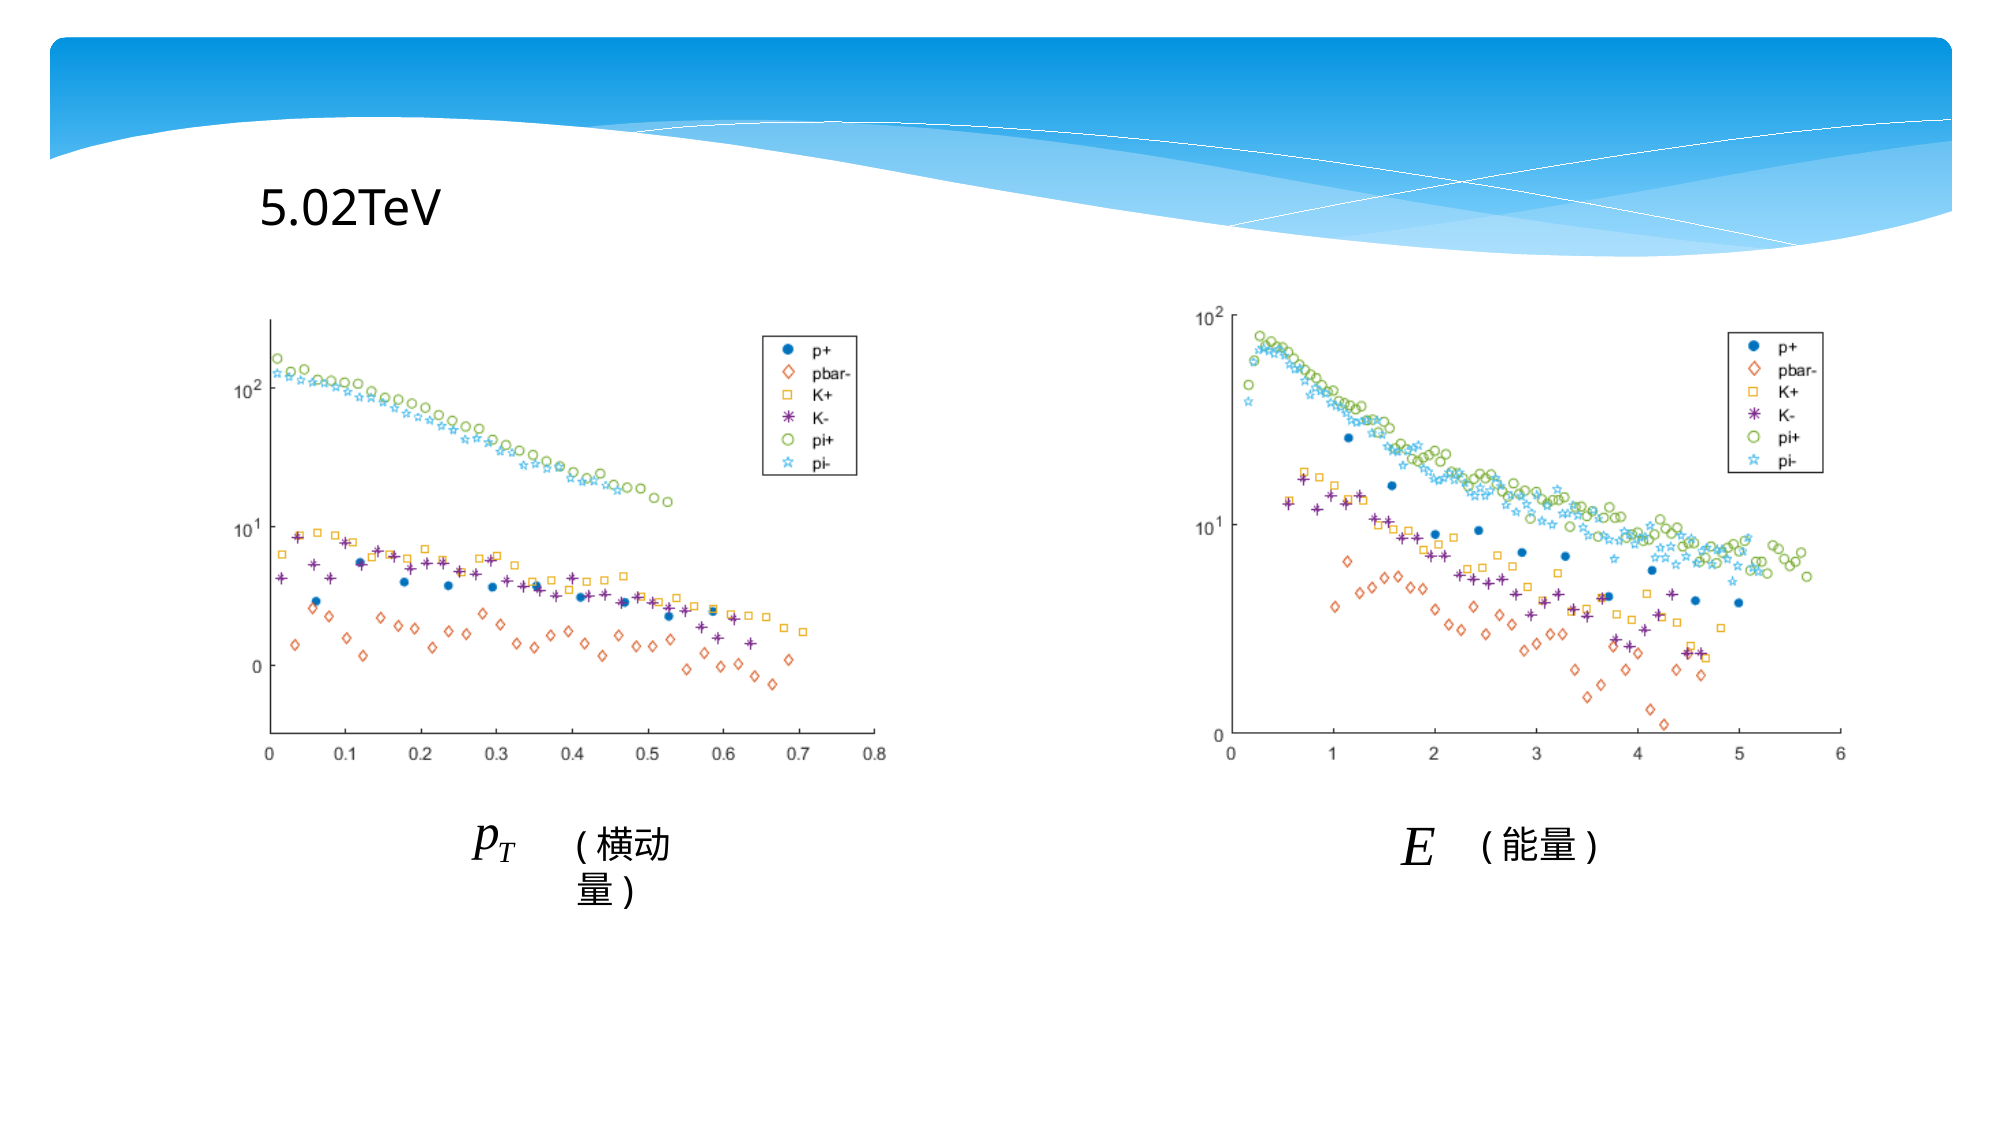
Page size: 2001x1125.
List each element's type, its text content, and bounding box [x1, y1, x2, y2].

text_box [460, 801, 529, 875]
text_box (能量) [1466, 813, 1622, 874]
text_box 5.02TeV [244, 168, 506, 278]
picture [1129, 276, 1917, 791]
text_box (横动量) [561, 813, 735, 919]
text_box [1390, 813, 1448, 876]
picture [168, 280, 950, 791]
